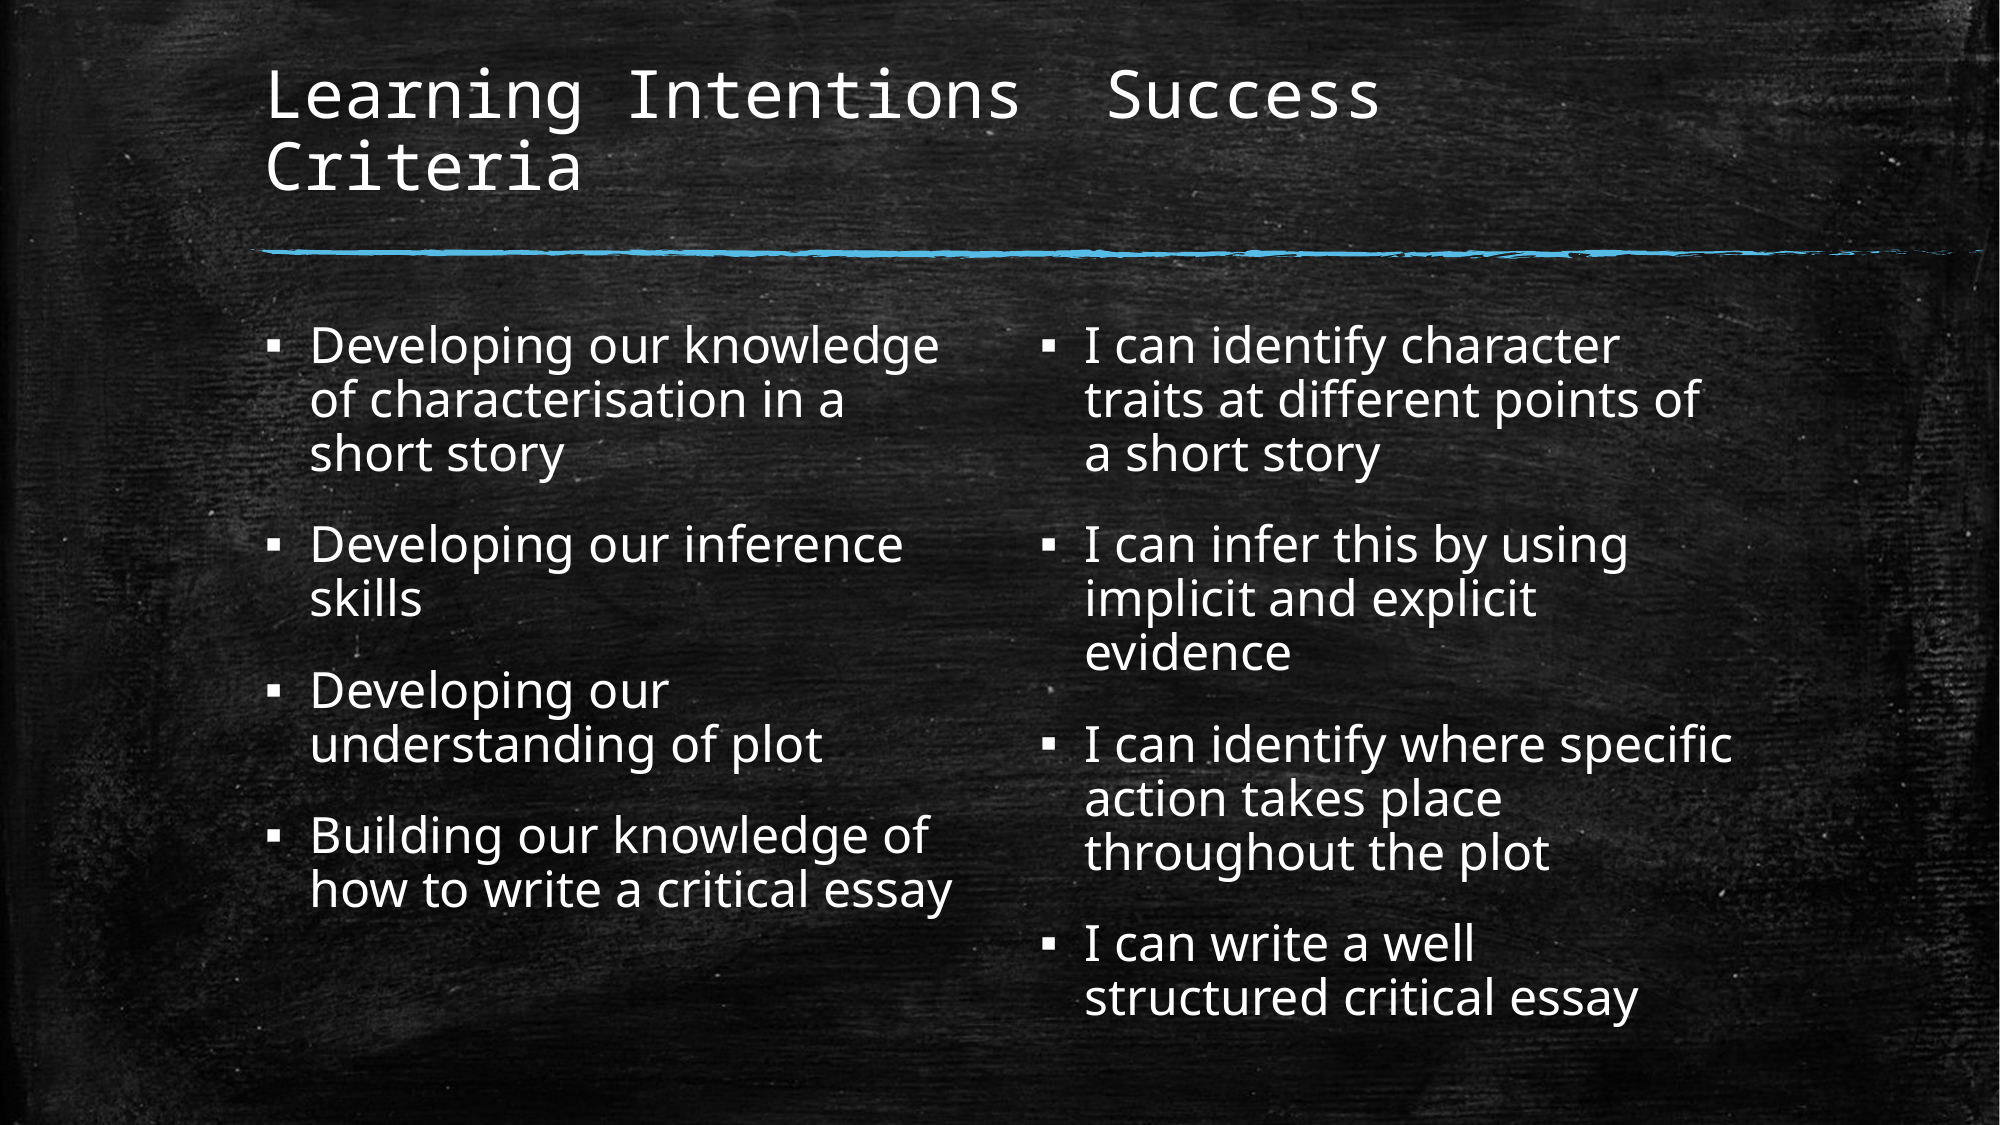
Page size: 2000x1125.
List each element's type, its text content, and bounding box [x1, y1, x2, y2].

picture [0, 0, 2000, 1125]
list I can identify character traits at different points of a short story I can infer this by using implicit and explicit evidence I can identify where specific action takes place throughout the plot I can write a well structured critical essay [1024, 312, 1750, 1013]
list Developing our knowledge of characterisation in a short story Developing our inference skills Developing our understanding of plot Building our knowledge of how to write a critical essay [249, 312, 975, 1013]
title Learning Intentions Success Criteria [249, 45, 1750, 213]
